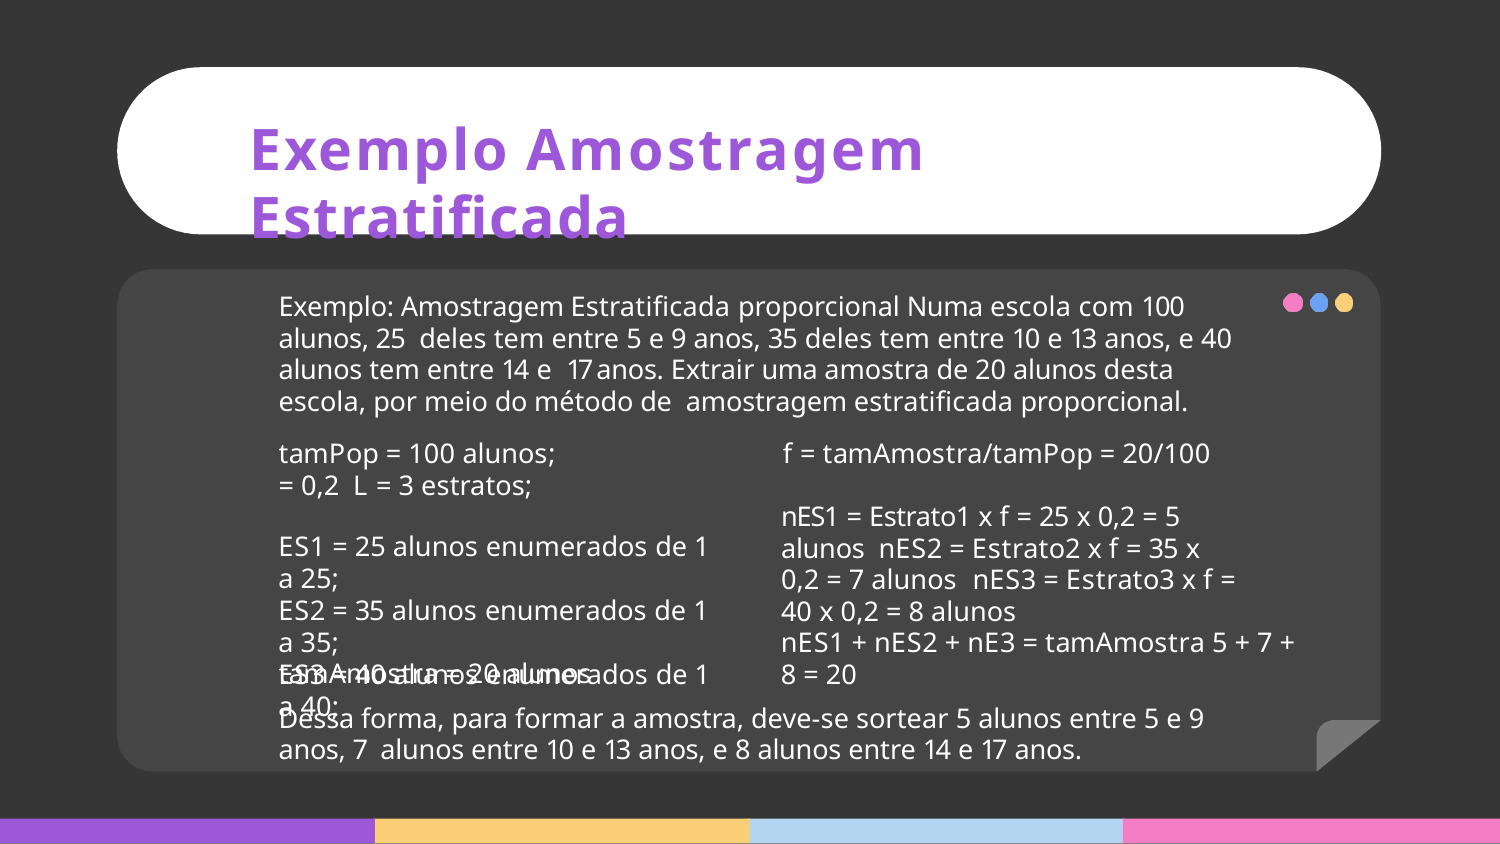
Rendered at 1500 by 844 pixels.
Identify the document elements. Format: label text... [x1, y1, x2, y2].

title Exemplo Amostragem Estratificada [247, 110, 1253, 254]
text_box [0, 818, 1500, 844]
text_box [117, 67, 1382, 235]
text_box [116, 268, 1383, 774]
